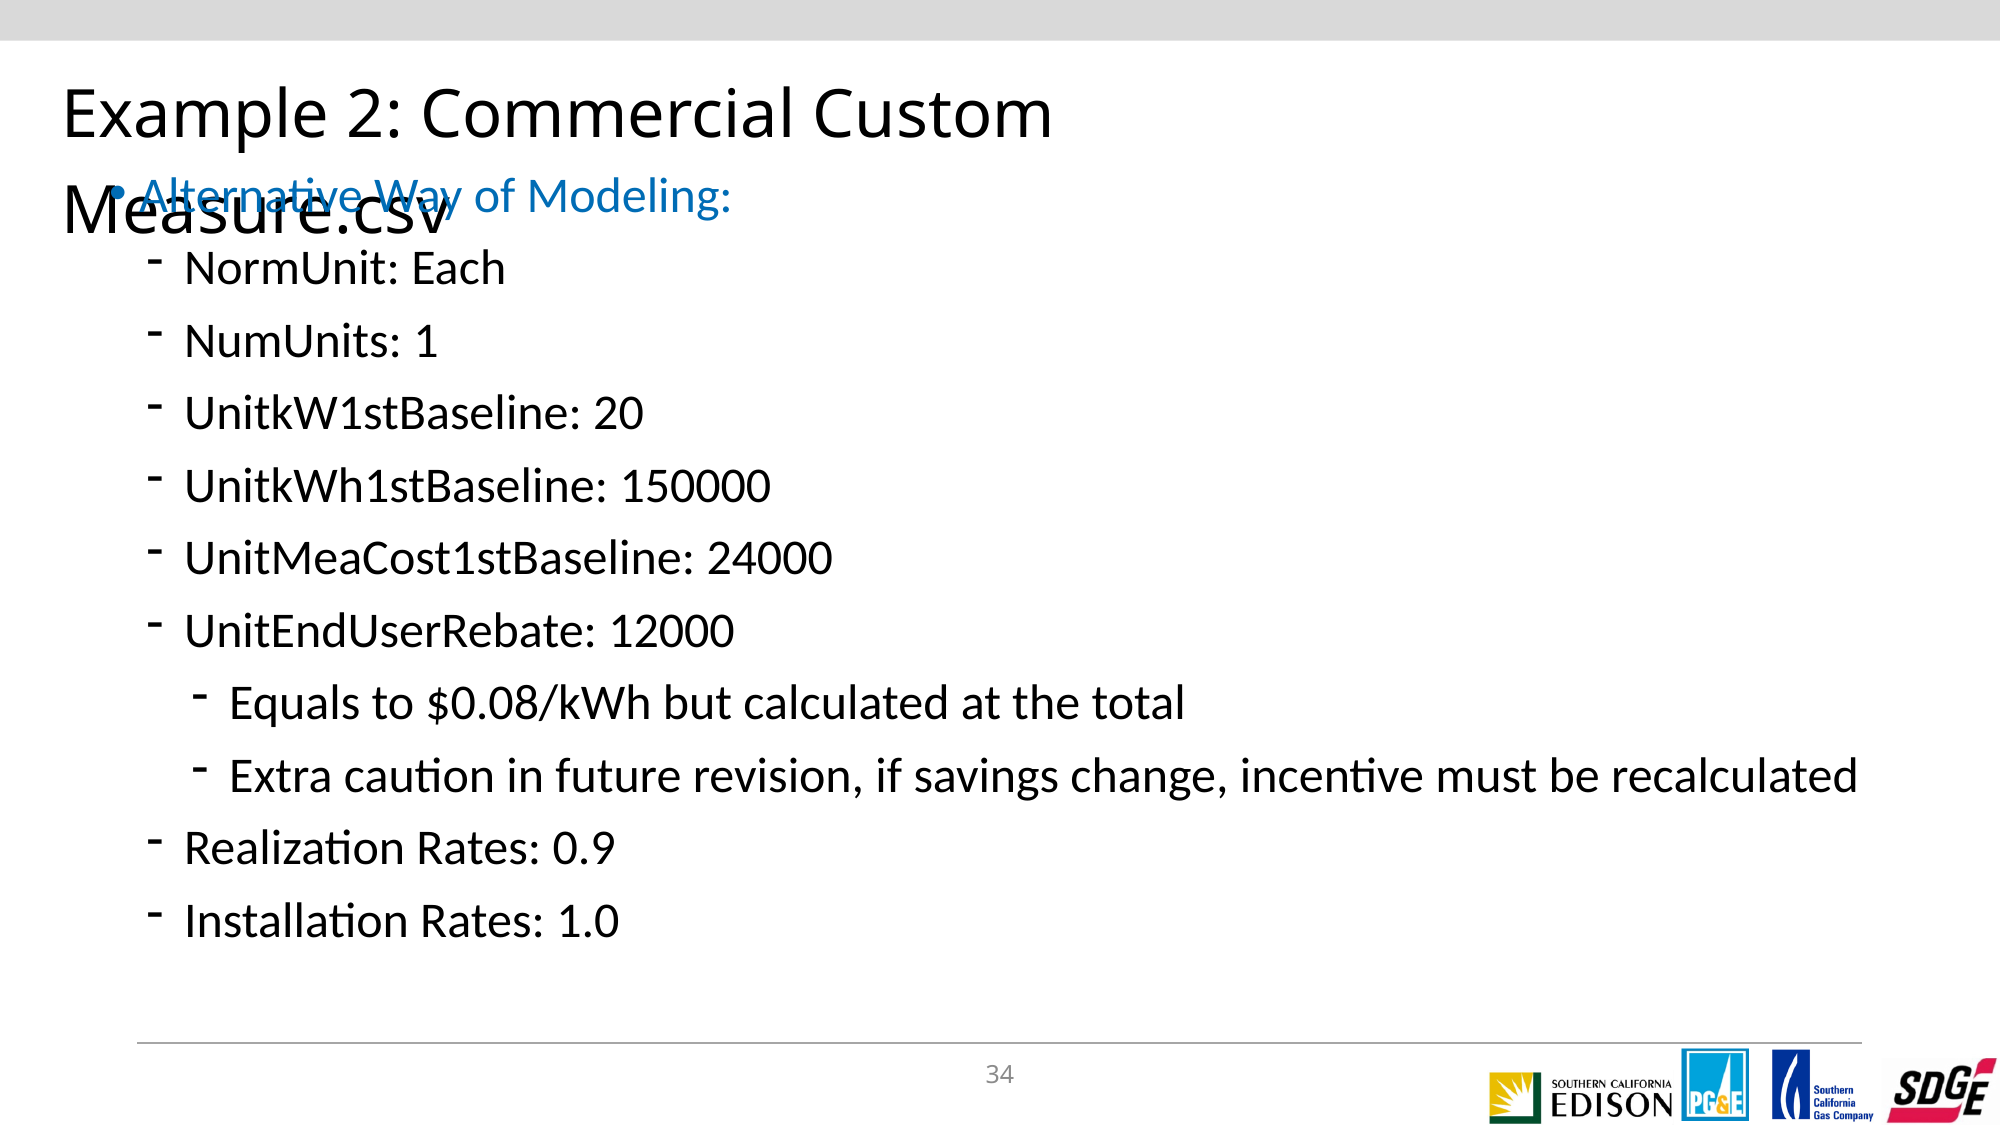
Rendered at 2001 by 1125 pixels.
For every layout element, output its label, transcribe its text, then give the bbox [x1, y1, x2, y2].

slide_number 34 [774, 1046, 1225, 1106]
text_box Alternative Way of Modeling: NormUnit: Each NumUnits: 1 UnitkW1stBaseline: 20 UnitkWh1stBaseline: 150000 UnitMeaCost1stBaseline: 24000 UnitEndUserRebate: 12000 Equals to $0.08/kWh but calculated at the total Extra caution in future revision, if savings change, incentive must be recalculated Realization Rates: 0.9 Installation Rates: 1.0 [94, 154, 1943, 1046]
picture [1479, 1045, 2000, 1125]
text_box Example 2: Commercial Custom Measure.csv [46, 47, 1415, 221]
